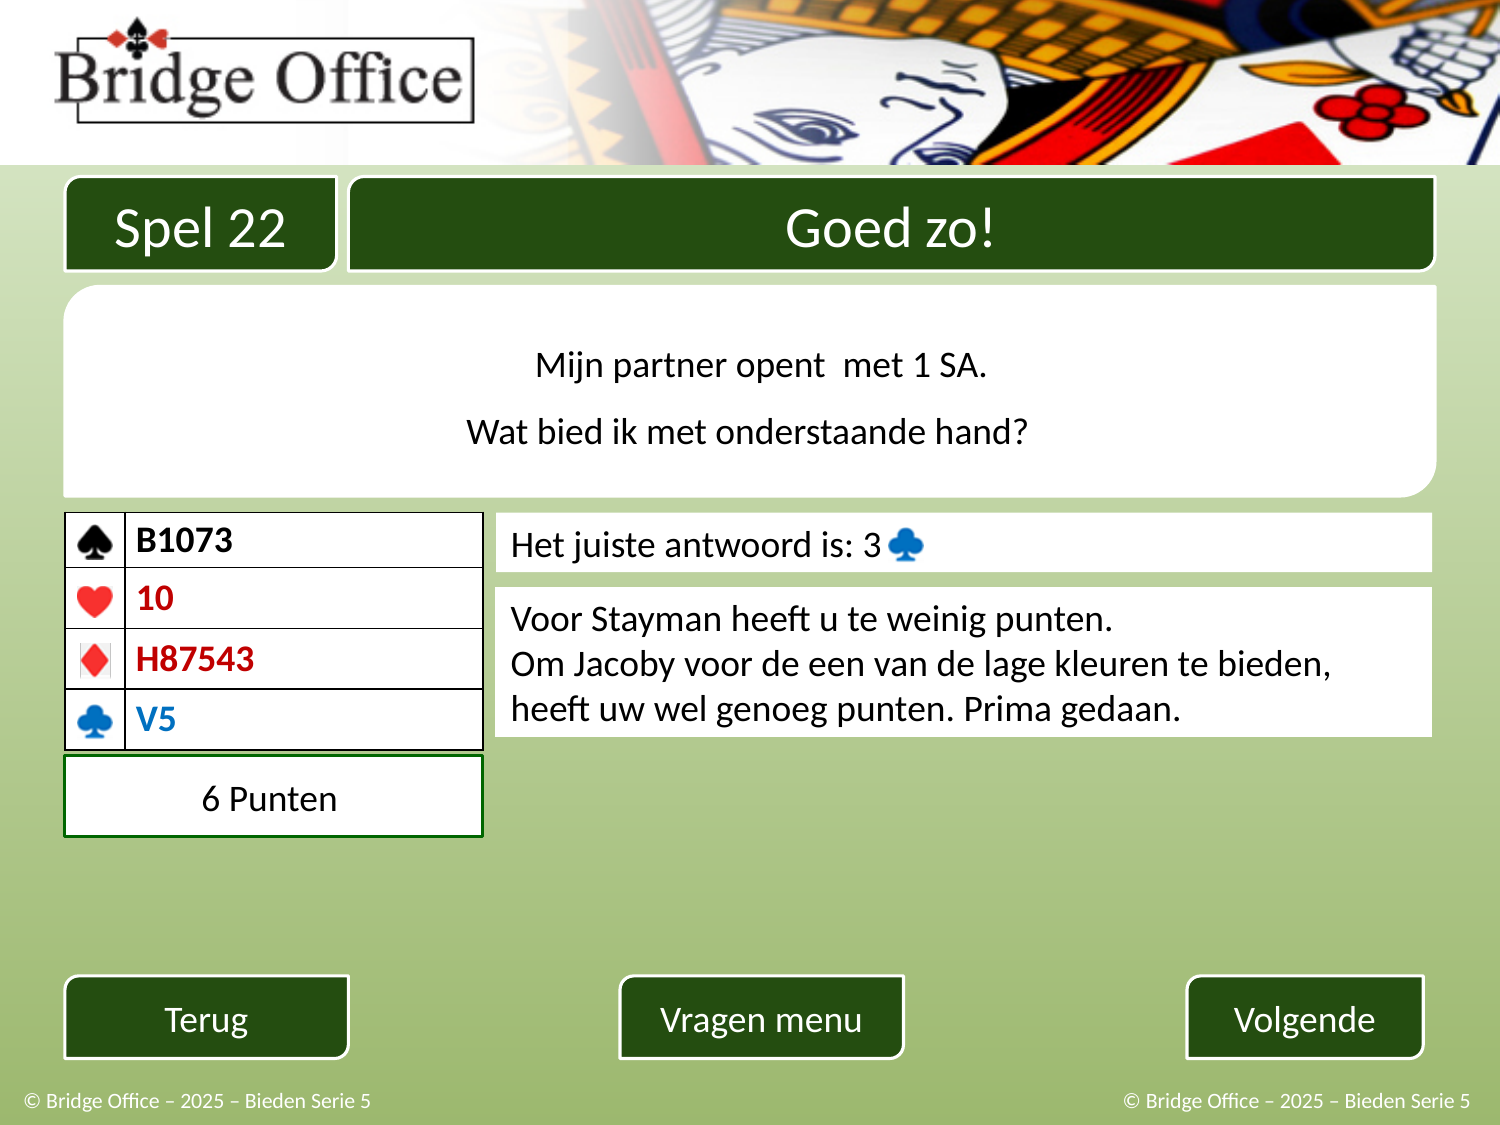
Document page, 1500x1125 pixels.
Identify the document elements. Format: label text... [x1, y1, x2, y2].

table_cell [66, 629, 124, 688]
table_cell 10 [126, 568, 482, 628]
picture [77, 703, 114, 740]
table_cell V5 [126, 690, 482, 749]
picture [77, 585, 114, 618]
text_box Voor Stayman heeft u te weinig punten. Om Jacoby voor de een van de lage kleuren te bieden, heeft uw wel genoeg punten. Prima gedaan. [495, 587, 1432, 737]
table_cell H87543 [126, 629, 482, 688]
text_box 6 Punten [63, 754, 484, 838]
text_box Wat bied ik met onderstaande hand? [451, 399, 1072, 460]
text_box Volgende [1185, 974, 1425, 1061]
text_box © Bridge Office – 2025 – Bieden Serie 5 [1107, 1079, 1500, 1121]
text_box Terug [63, 974, 350, 1061]
text_box © Bridge Office – 2025 – Bieden Serie 5 [8, 1079, 393, 1121]
table_cell [66, 690, 124, 749]
text_box Het juiste antwoord is: 3 [496, 512, 1433, 573]
picture [77, 643, 114, 679]
table_header [66, 513, 124, 567]
text_box Mijn partner opent met 1 SA. [508, 332, 1015, 393]
picture [0, 0, 1500, 166]
text_box [63, 284, 1437, 498]
picture [77, 524, 114, 561]
table_header B1073 [126, 513, 482, 567]
picture [888, 527, 925, 563]
text_box Spel 22 [63, 178, 339, 273]
table_cell [66, 568, 124, 628]
text_box Goed zo! [346, 178, 1437, 273]
text_box Vragen menu [618, 974, 906, 1061]
